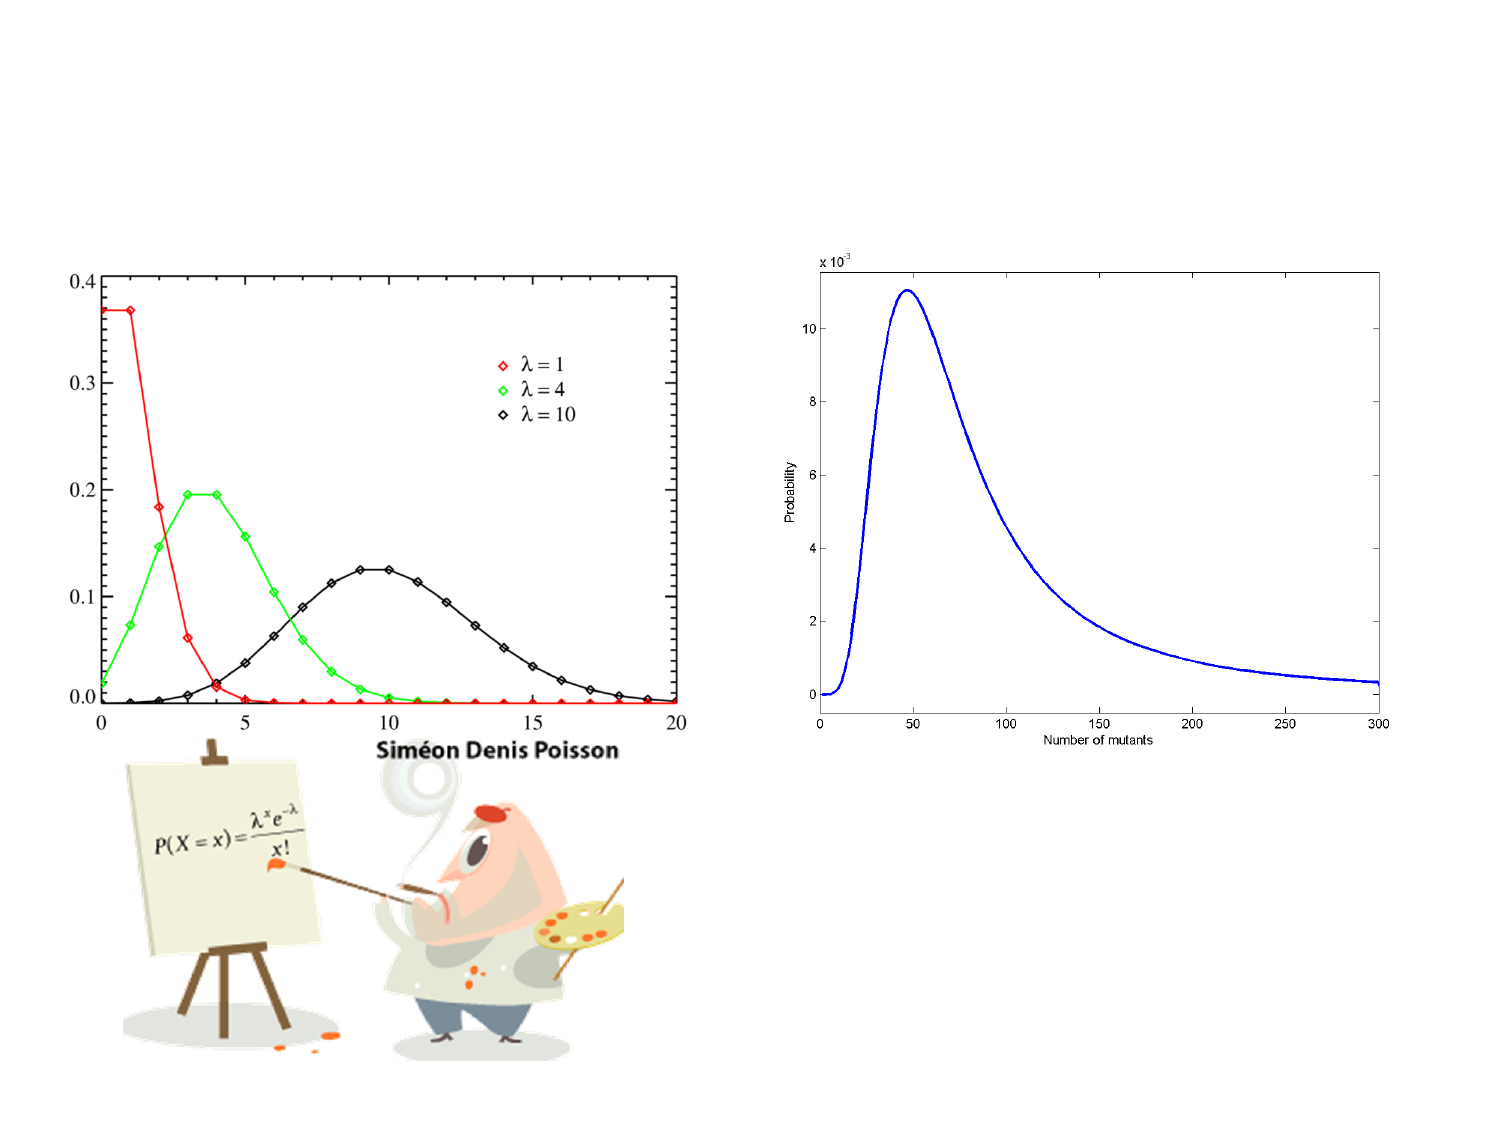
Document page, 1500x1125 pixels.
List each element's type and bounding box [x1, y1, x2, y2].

picture [726, 231, 1448, 772]
picture [123, 727, 625, 1061]
list [64, 266, 692, 737]
